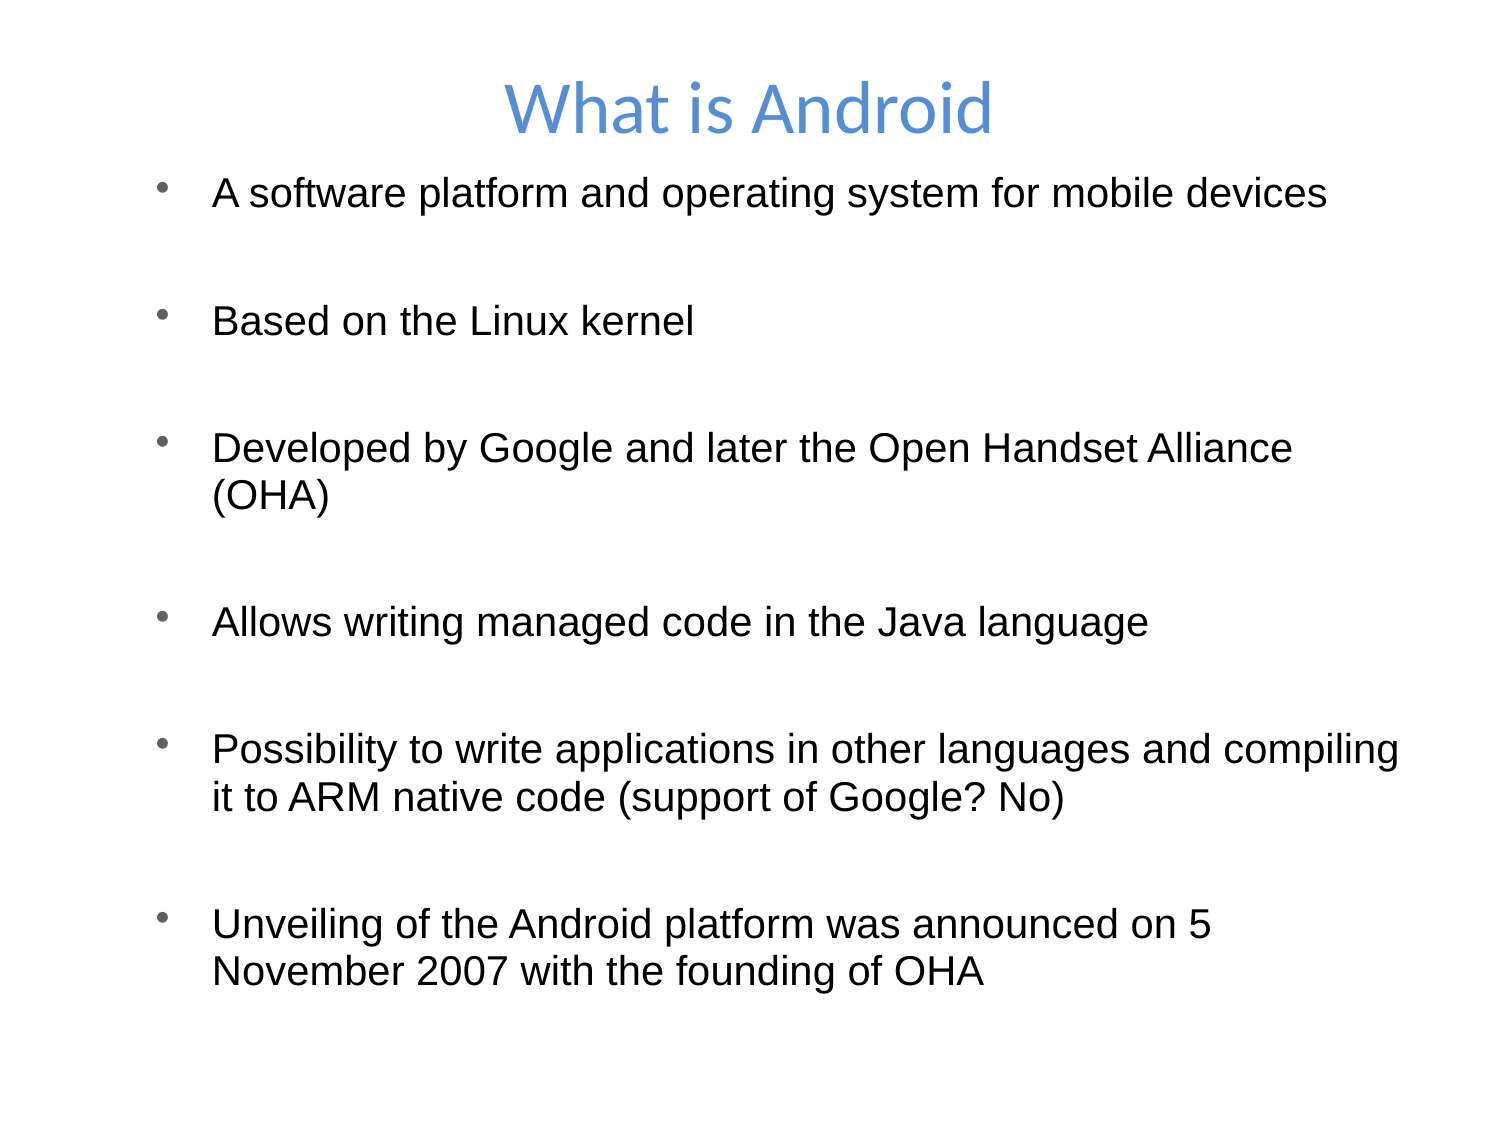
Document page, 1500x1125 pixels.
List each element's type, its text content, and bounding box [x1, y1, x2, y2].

title What is Android [75, 45, 1425, 162]
list A software platform and operating system for mobile devices Based on the Linux kernel Developed by Google and later the Open Handset Alliance (OHA) Allows writing managed code in the Java language Possibility to write applications in other languages and compiling it to ARM native code (support of Google? No) Unveiling of the Android platform was announced on 5 November 2007 with the founding of OHA [75, 162, 1425, 1063]
